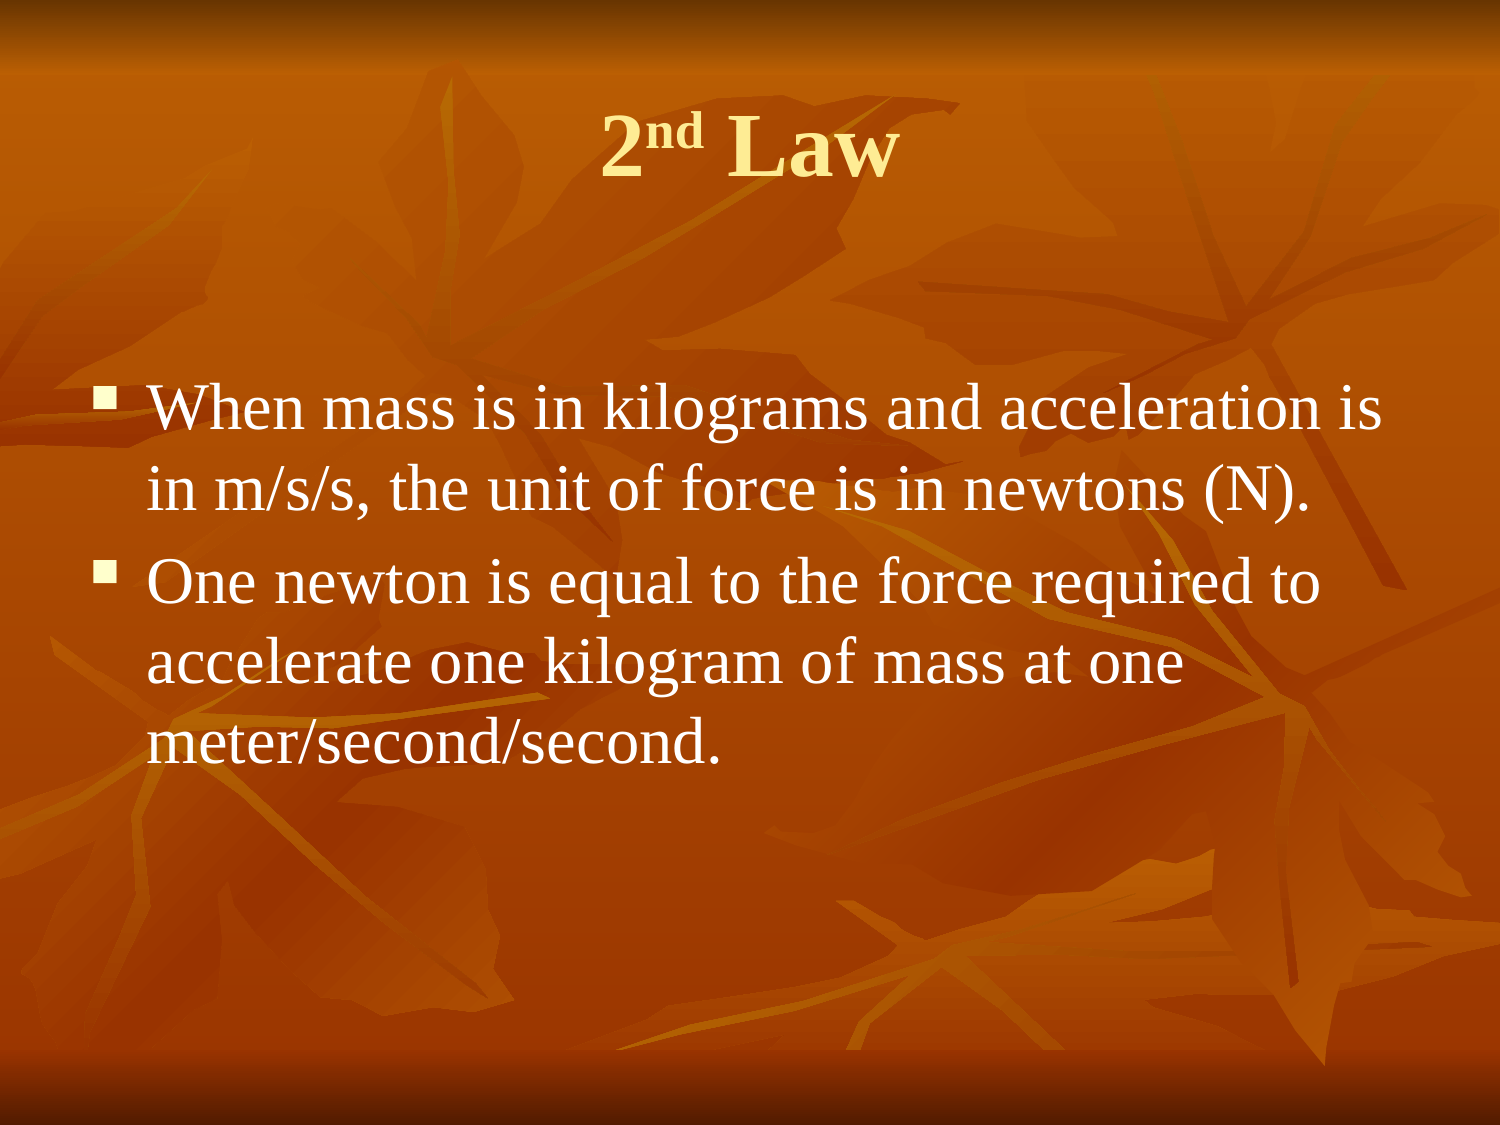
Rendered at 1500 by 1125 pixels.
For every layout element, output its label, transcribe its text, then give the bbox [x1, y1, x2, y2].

title 2nd Law [74, 45, 1426, 234]
list When mass is in kilograms and acceleration is in m/s/s, the unit of force is in newtons (N). One newton is equal to the force required to accelerate one kilogram of mass at one meter/second/second. [74, 262, 1426, 1006]
